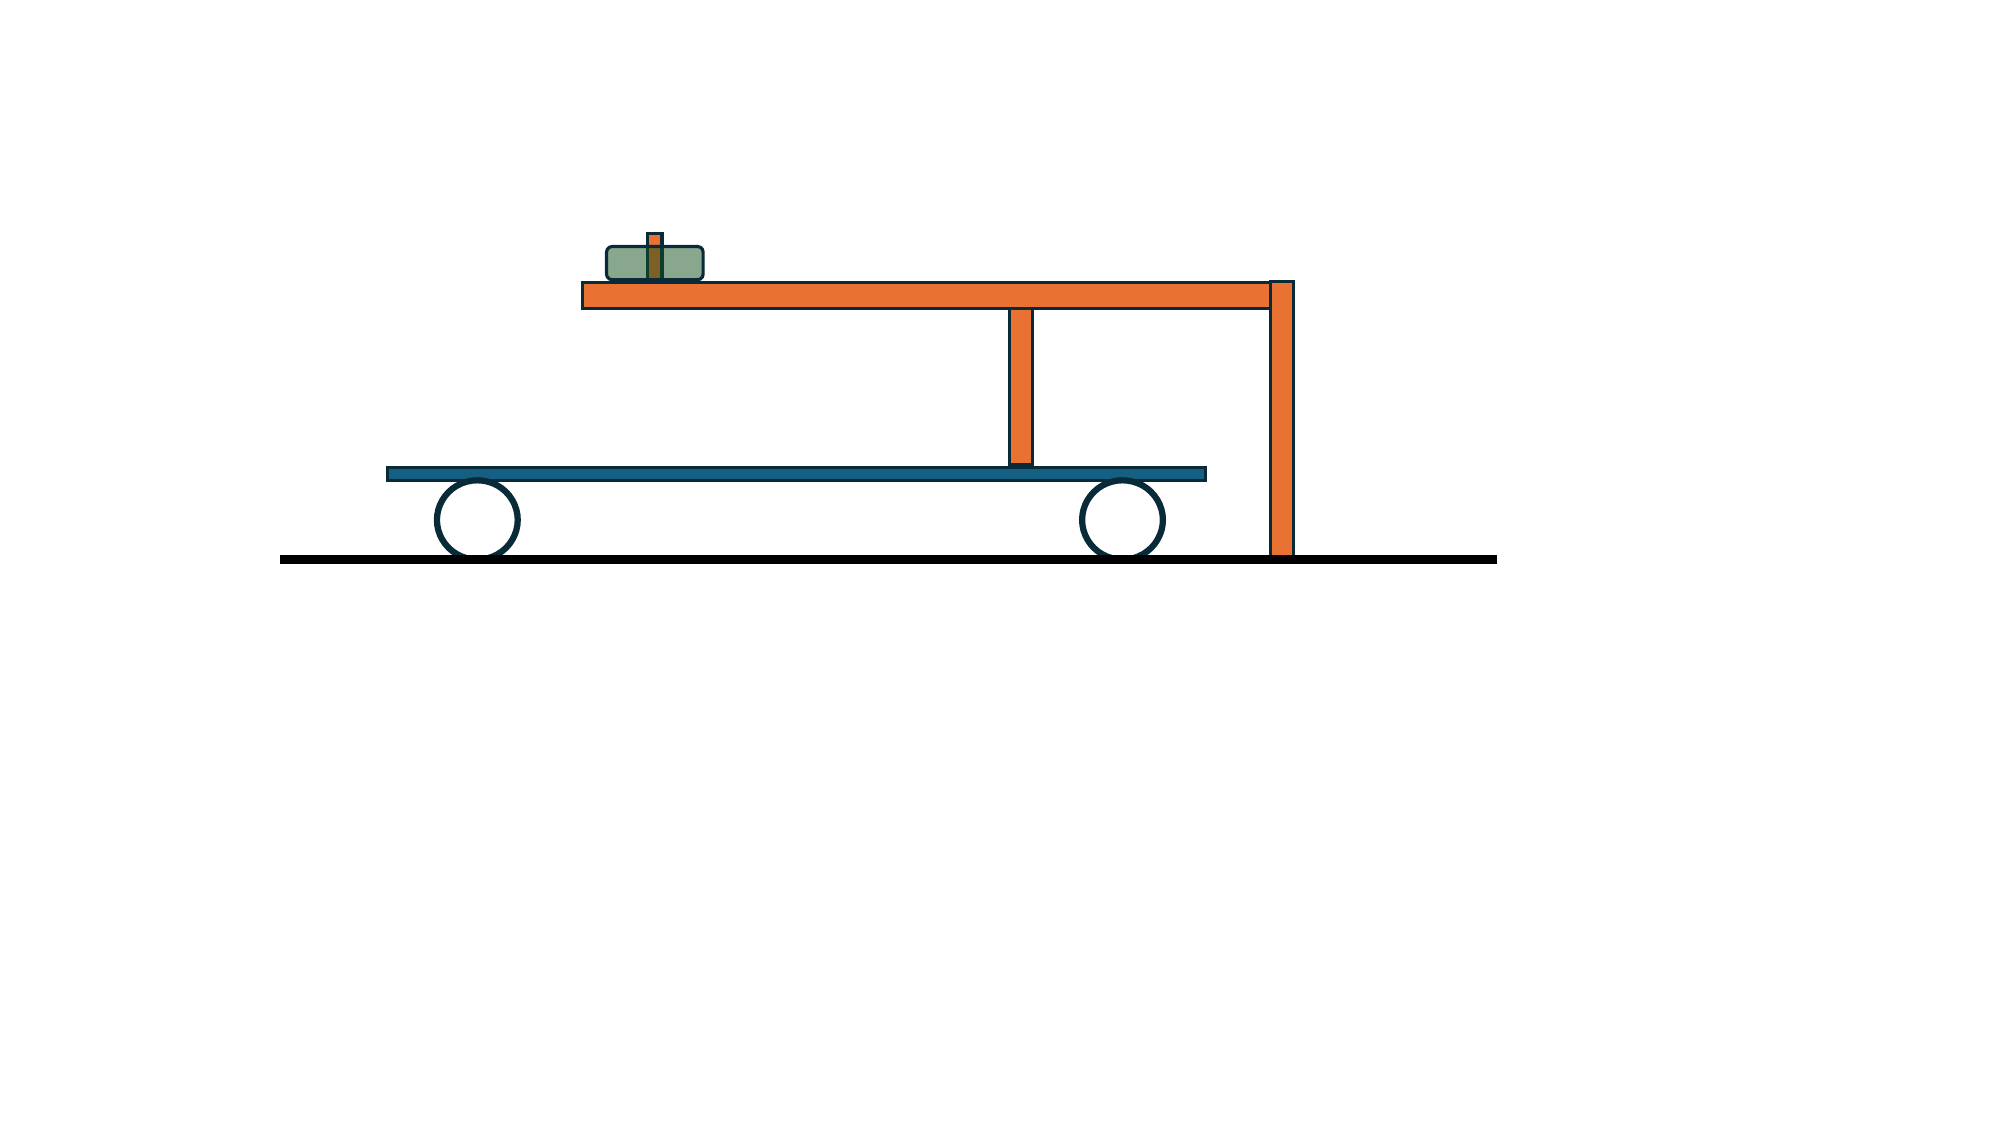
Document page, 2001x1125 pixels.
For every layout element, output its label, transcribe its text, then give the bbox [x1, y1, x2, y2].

text_box [604, 244, 705, 282]
text_box [386, 466, 1207, 482]
text_box [1080, 478, 1165, 555]
text_box v [435, 478, 520, 555]
text_box [1008, 307, 1034, 466]
text_box [646, 232, 664, 244]
text_box [581, 281, 1269, 310]
text_box [1269, 280, 1295, 555]
